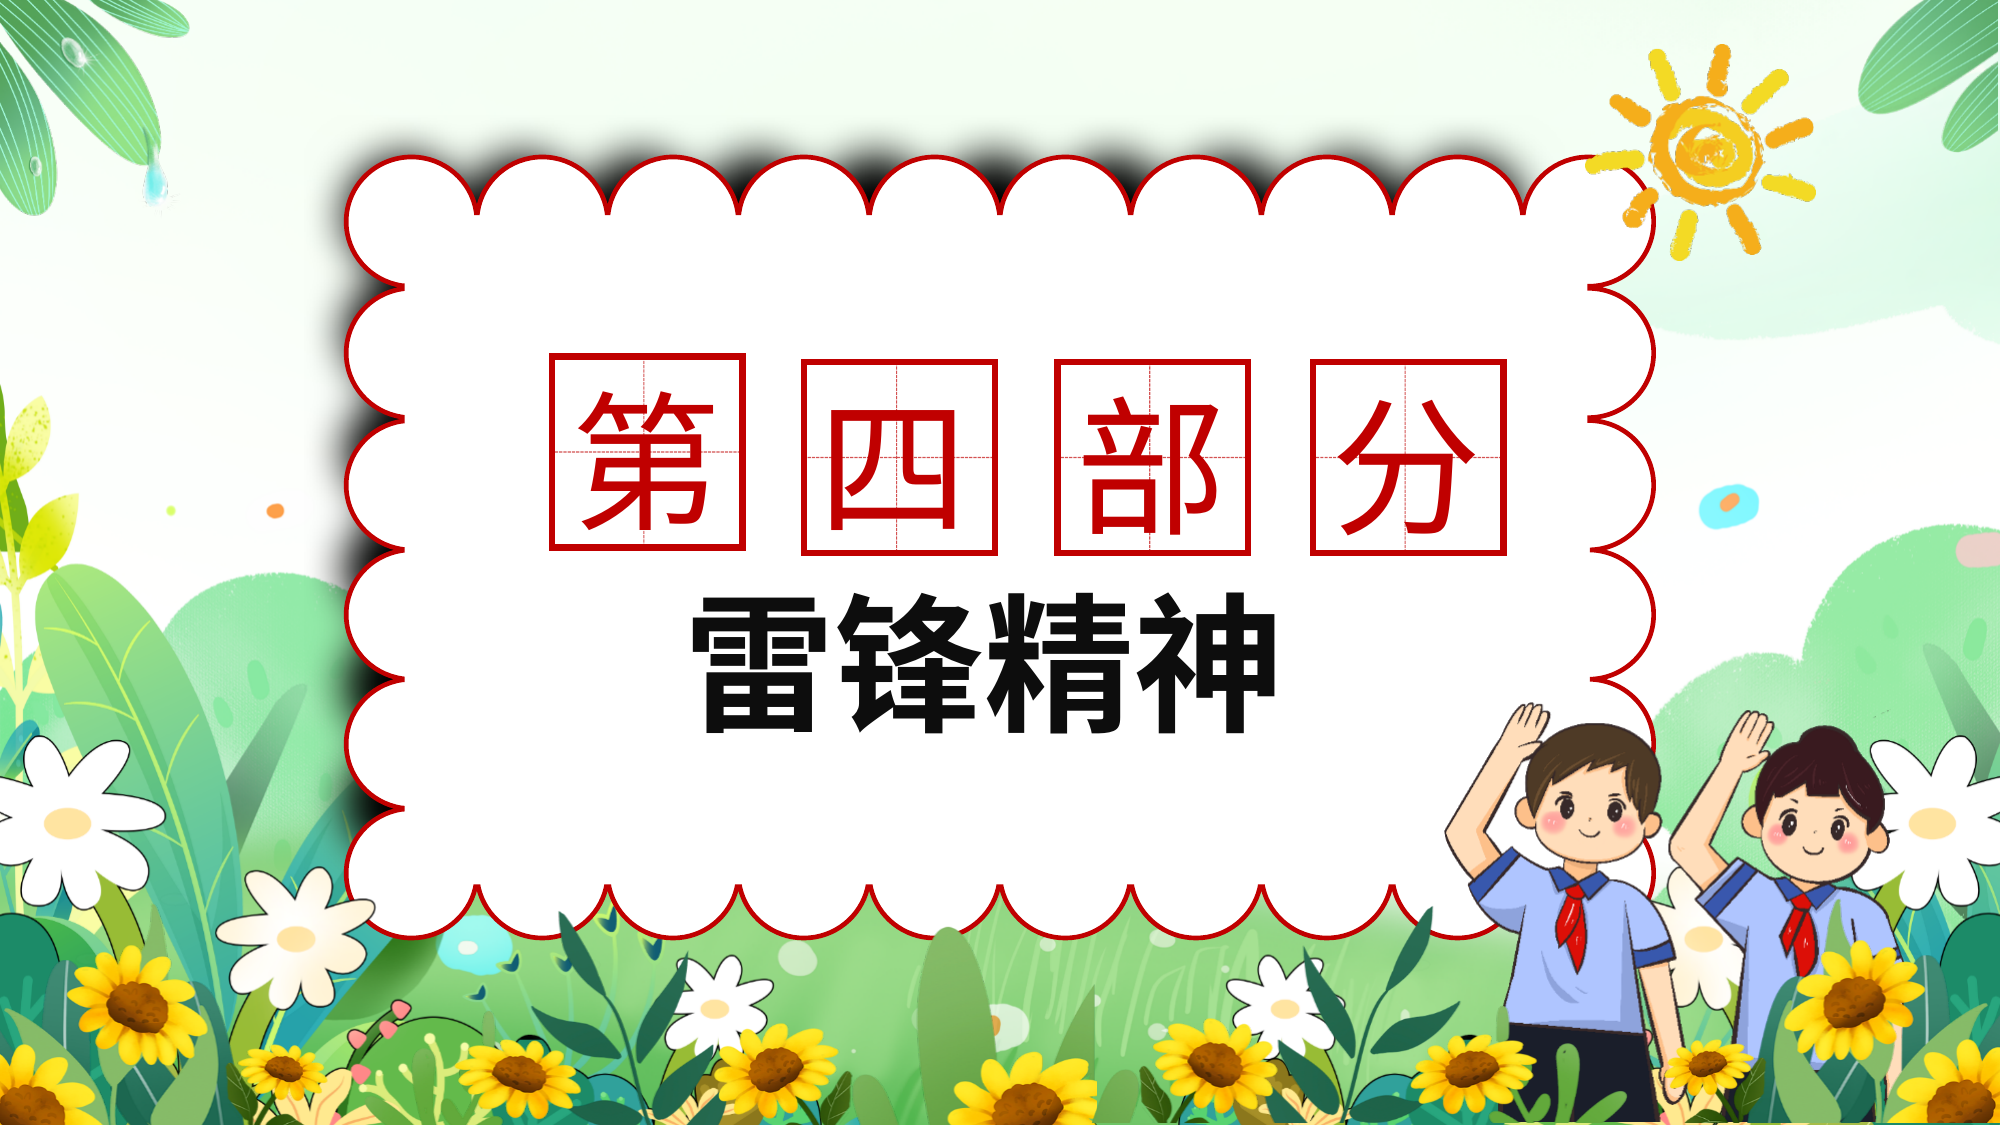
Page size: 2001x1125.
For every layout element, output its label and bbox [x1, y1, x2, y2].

text_box [1056, 361, 1249, 564]
text_box [802, 361, 996, 564]
text_box [550, 356, 743, 558]
text_box [1311, 361, 1504, 564]
picture [0, 0, 2000, 888]
text_box [0, 888, 2000, 1125]
